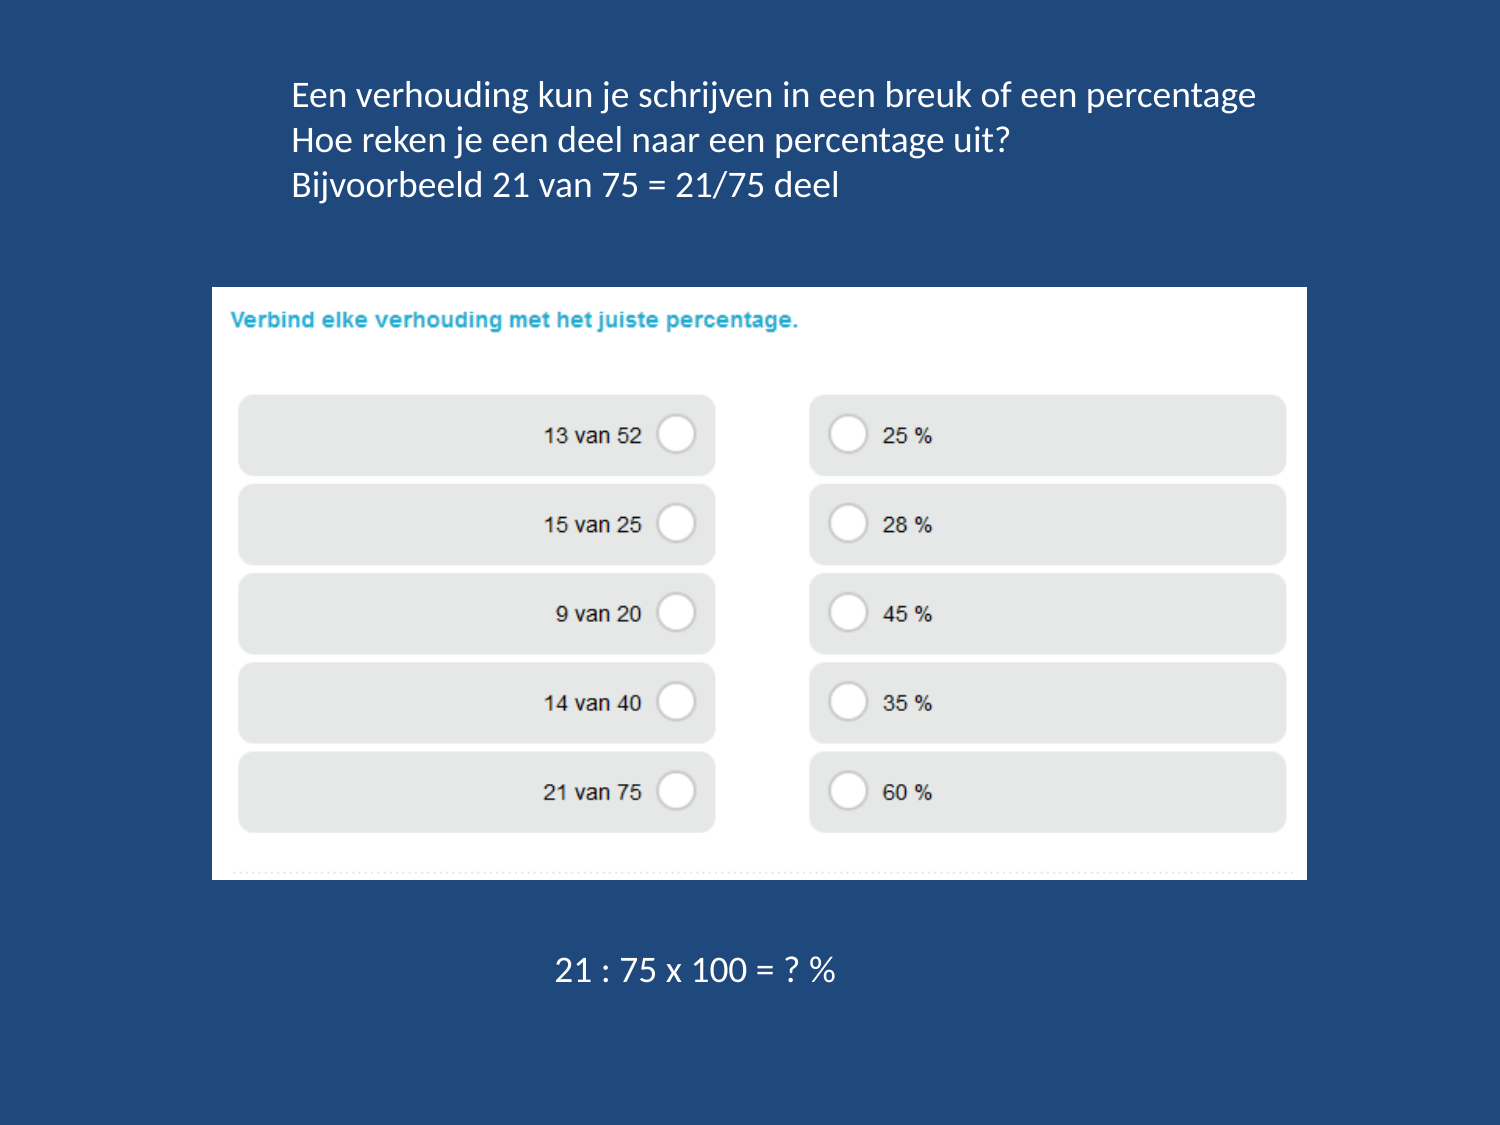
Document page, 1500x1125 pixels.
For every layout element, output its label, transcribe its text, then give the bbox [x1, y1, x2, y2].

text_box 21 : 75 x 100 = ? % [539, 937, 851, 998]
picture [212, 287, 1307, 880]
text_box Een verhouding kun je schrijven in een breuk of een percentage Hoe reken je een deel naar een percentage uit? Bijvoorbeeld 21 van 75 = 21/75 deel [276, 62, 1273, 213]
